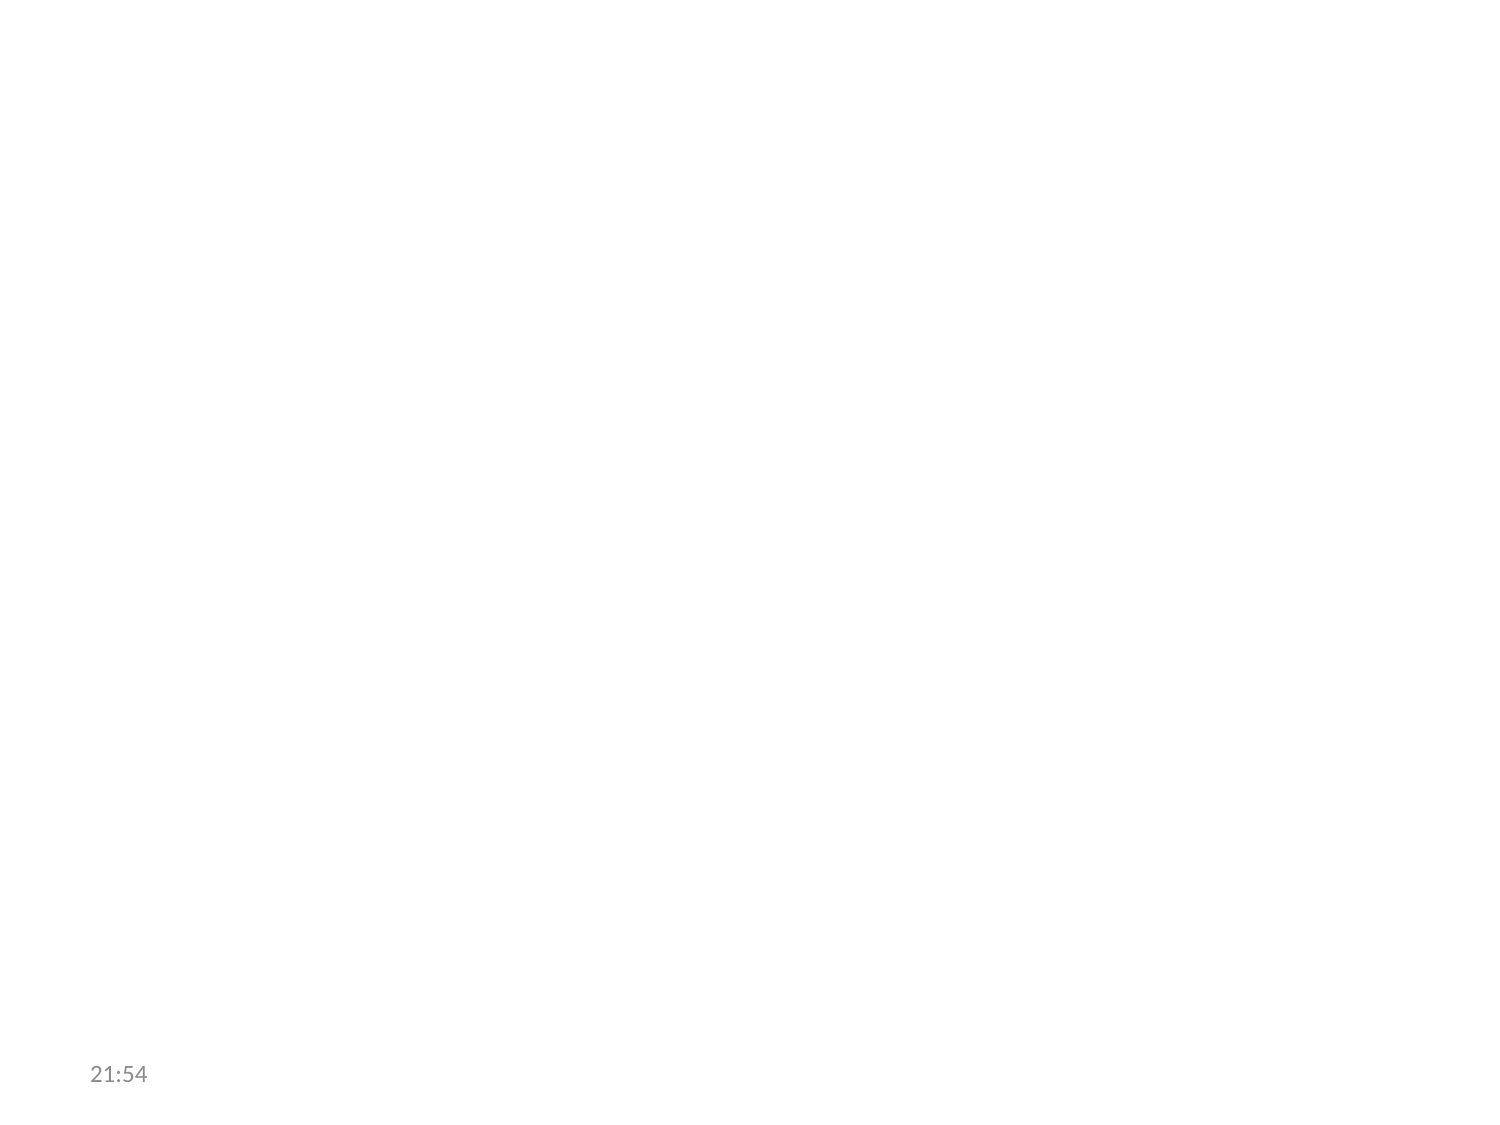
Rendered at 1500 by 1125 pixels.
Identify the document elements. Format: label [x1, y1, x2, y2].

slide_number [75, 1042, 425, 1103]
